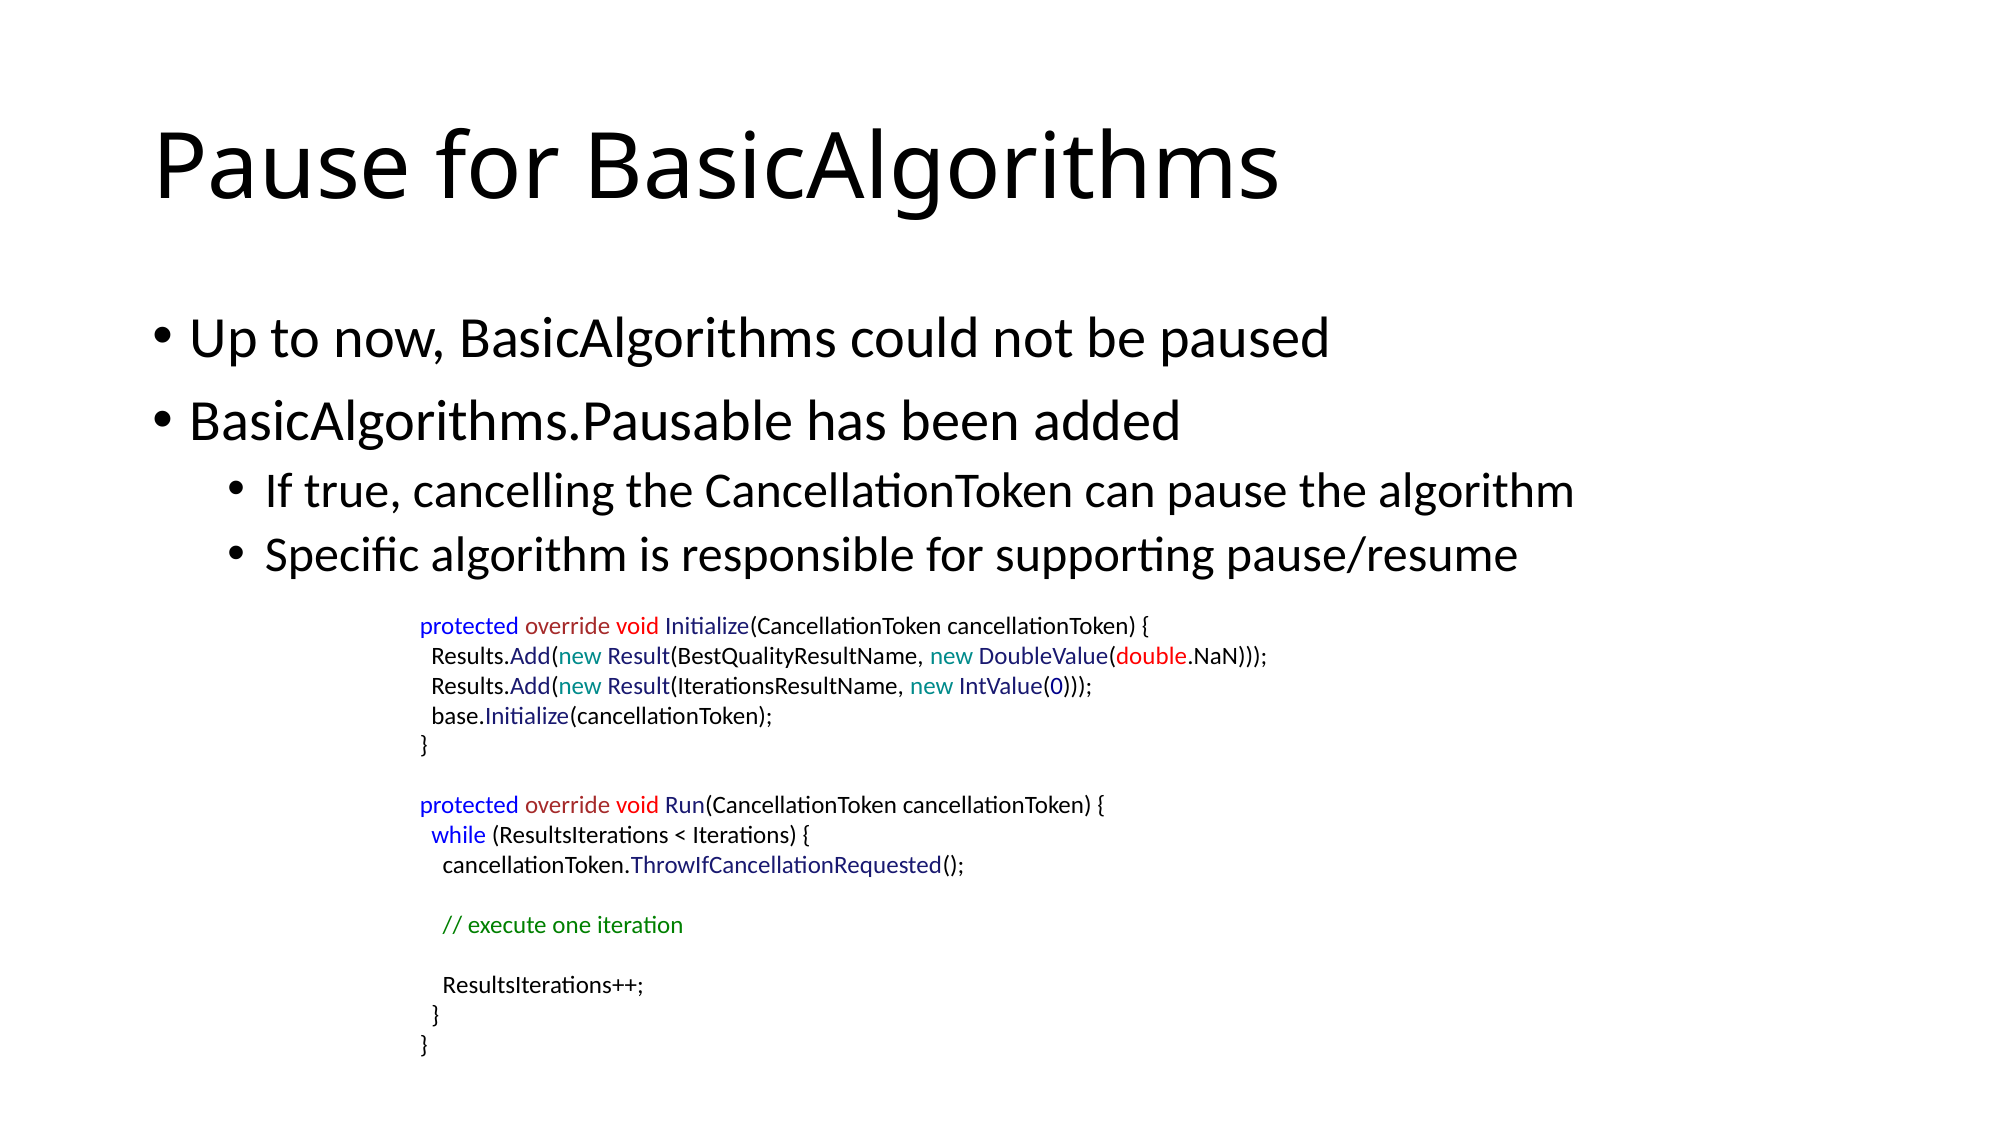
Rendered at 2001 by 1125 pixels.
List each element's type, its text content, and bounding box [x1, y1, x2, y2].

text_box protected override void Initialize(CancellationToken cancellationToken) { Results.Add(new Result(BestQualityResultName, new DoubleValue(double.NaN))); Results.Add(new Result(IterationsResultName, new IntValue(0))); base.Initialize(cancellationToken); } protected override void Run(CancellationToken cancellationToken) { while (ResultsIterations < Iterations) { cancellationToken.ThrowIfCancellationRequested(); // execute one iteration ResultsIterations++; } } [405, 602, 1595, 1065]
title Pause for BasicAlgorithms [137, 59, 1863, 278]
list Up to now, BasicAlgorithms could not be paused BasicAlgorithms.Pausable has been added If true, cancelling the CancellationToken can pause the algorithm Specific algorithm is responsible for supporting pause/resume [137, 299, 1863, 1014]
